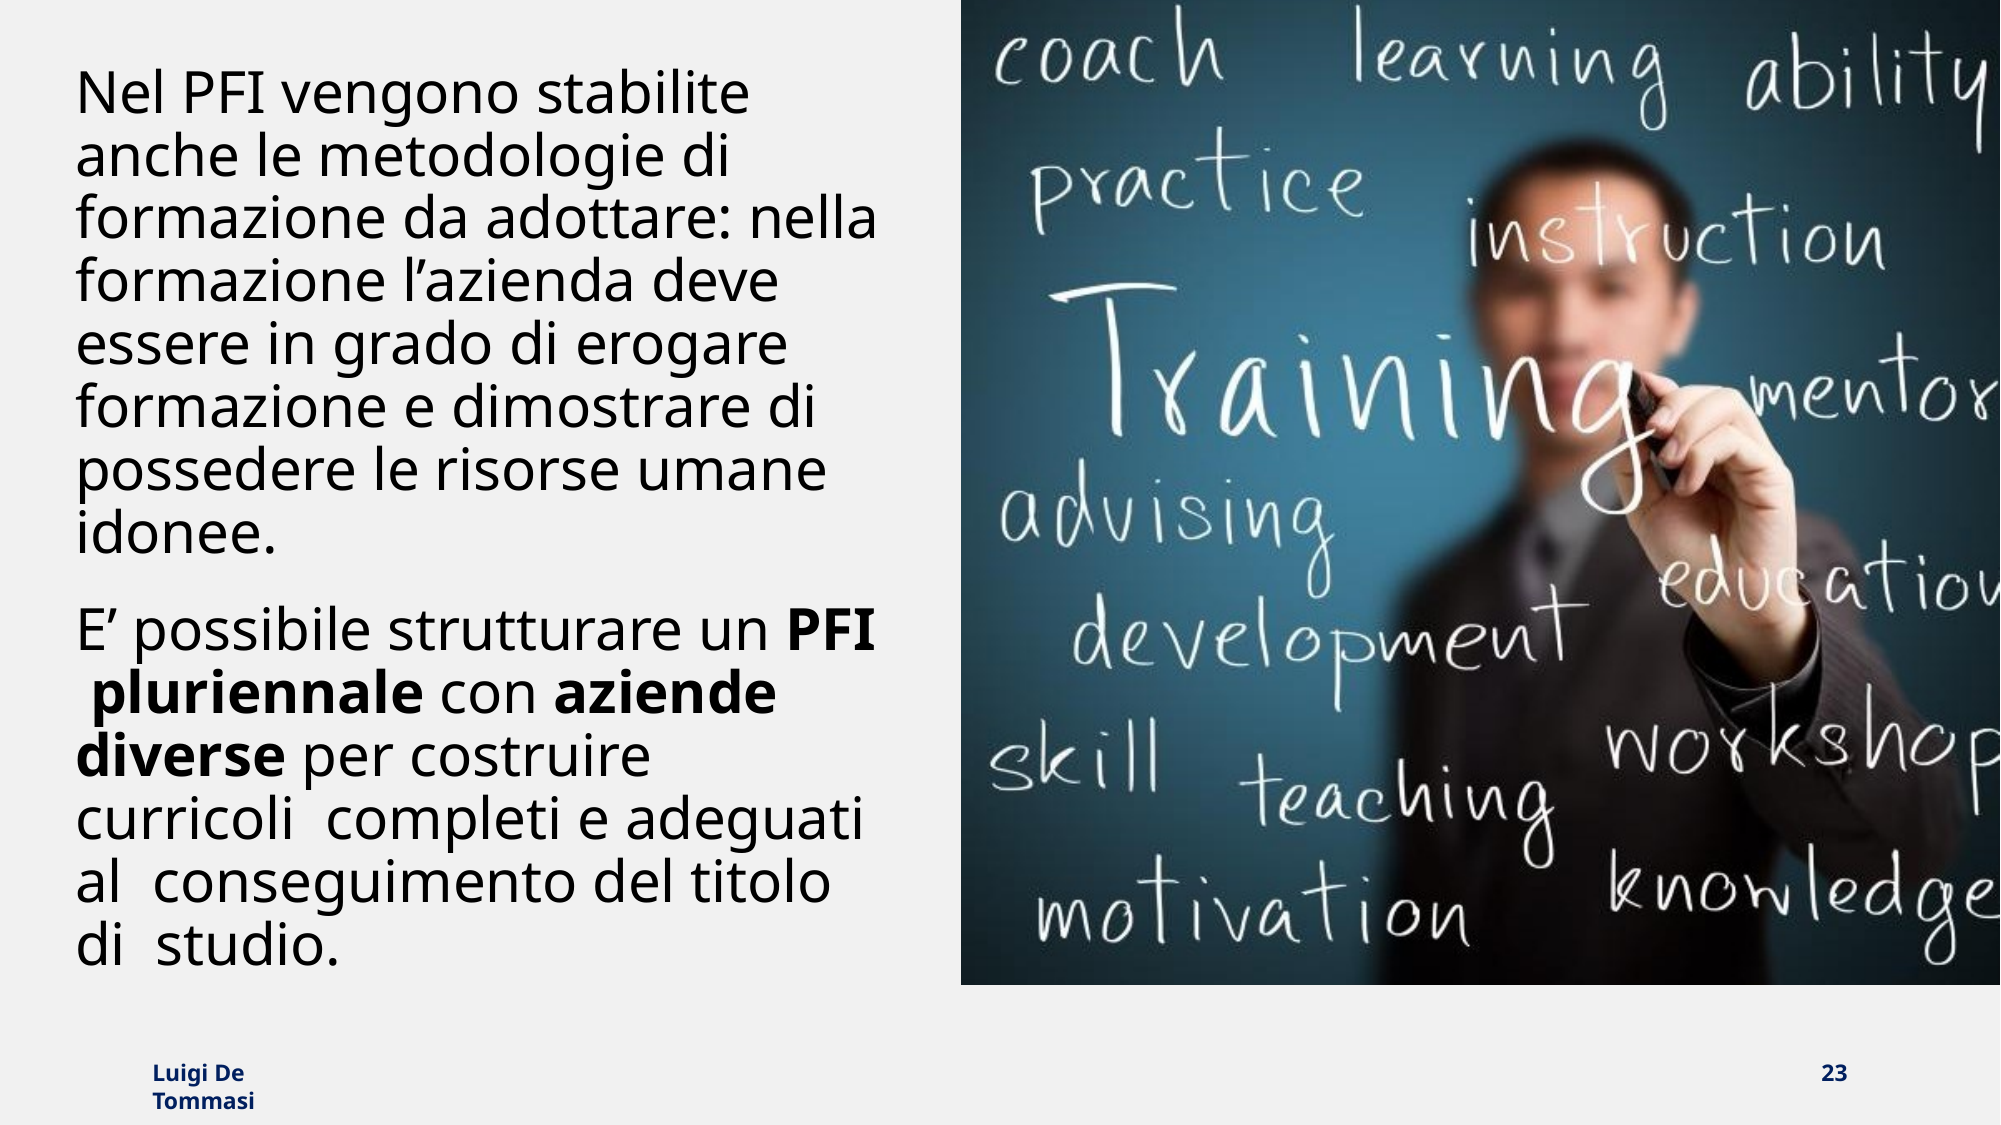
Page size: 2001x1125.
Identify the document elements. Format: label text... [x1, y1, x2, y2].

footer Luigi De Tommasi [150, 1056, 347, 1125]
text_box [961, 0, 2000, 985]
text_box Nel PFI vengono stabilite anche le metodologie di formazione da adottare: nella formazione l’azienda deve essere in grado di erogare formazione e dimostrare di possedere le risorse umane idonee. E’ possibile strutturare un PFI pluriennale con aziende diverse per costruire curricoli completi e adeguati al conseguimento del titolo di studio. [73, 53, 928, 979]
slide_number 23 [1817, 1056, 1852, 1125]
